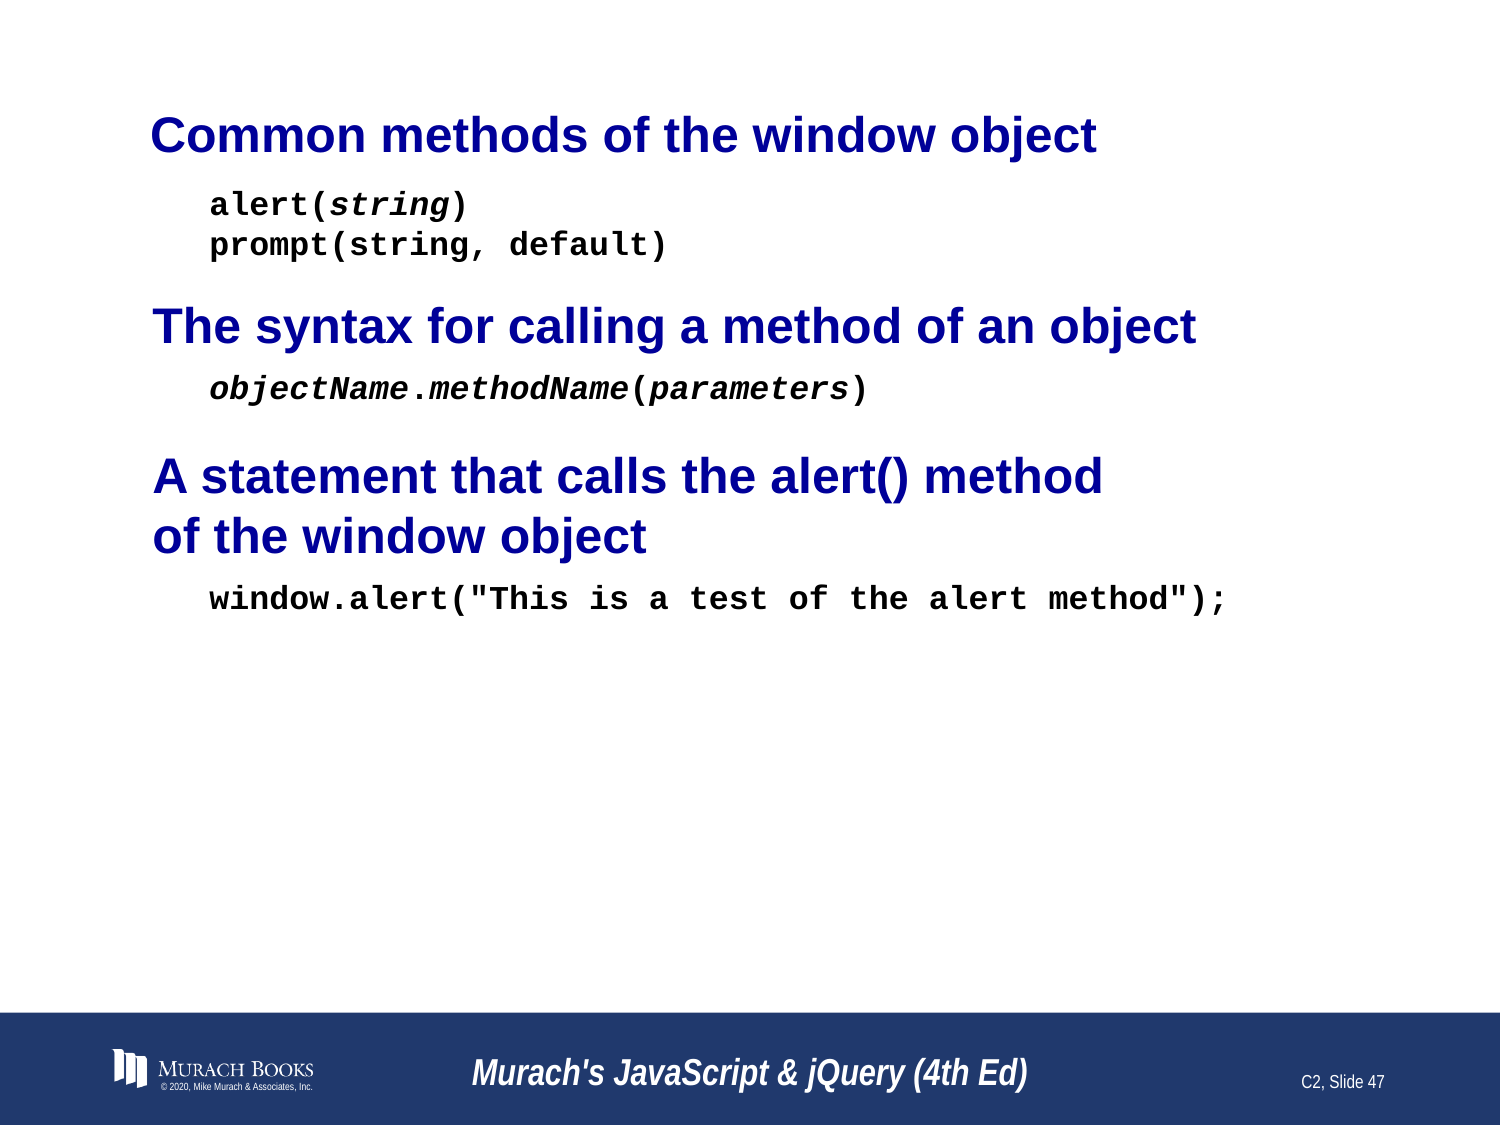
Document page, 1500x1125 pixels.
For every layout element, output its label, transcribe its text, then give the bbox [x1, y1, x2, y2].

list alert(string) prompt(string, default) The syntax for calling a method of an object objectName.methodName(parameters) A statement that calls the alert() method of the window object window.alert("This is a test of the alert method"); [137, 174, 1350, 975]
slide_number C2, Slide 47 [1087, 1025, 1400, 1100]
title Common methods of the window object [150, 102, 1350, 164]
slide_number Murach's JavaScript & jQuery (4th Ed) [463, 1025, 1050, 1100]
footer © 2020, Mike Murach & Associates, Inc. [12, 1025, 463, 1100]
